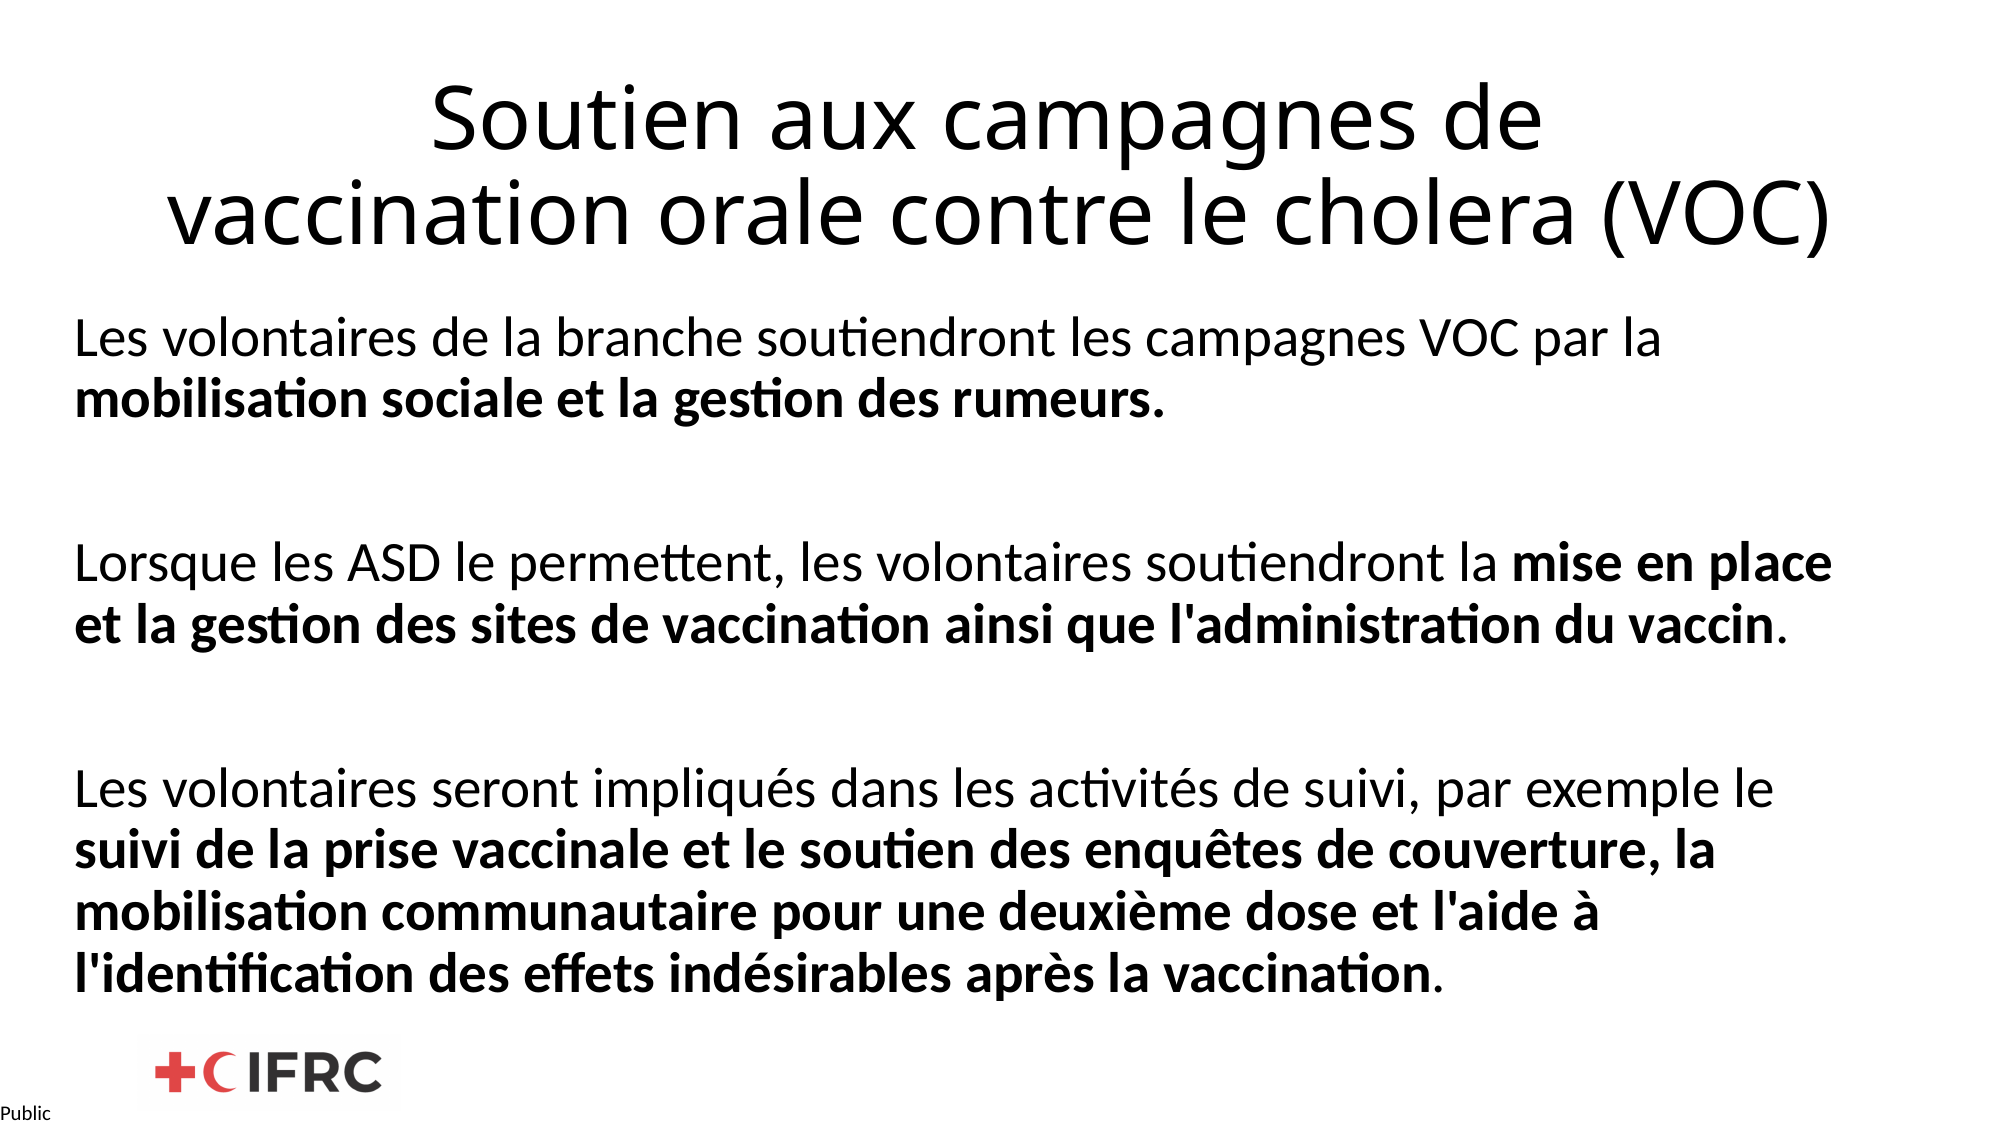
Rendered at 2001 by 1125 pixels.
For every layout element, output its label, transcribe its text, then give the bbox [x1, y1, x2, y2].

list Les volontaires de la branche soutiendront les campagnes VOC par la mobilisation sociale et la gestion des rumeurs. Lorsque les ASD le permettent, les volontaires soutiendront la mise en place et la gestion des sites de vaccination ainsi que l'administration du vaccin. Les volontaires seront impliqués dans les activités de suivi, par exemple le suivi de la prise vaccinale et le soutien des enquêtes de couverture, la mobilisation communautaire pour une deuxième dose et l'aide à l'identification des effets indésirables après la vaccination. [59, 299, 1903, 1014]
title Soutien aux campagnes de vaccination orale contre le cholera (VOC) [137, 59, 1863, 278]
picture [137, 1034, 401, 1111]
